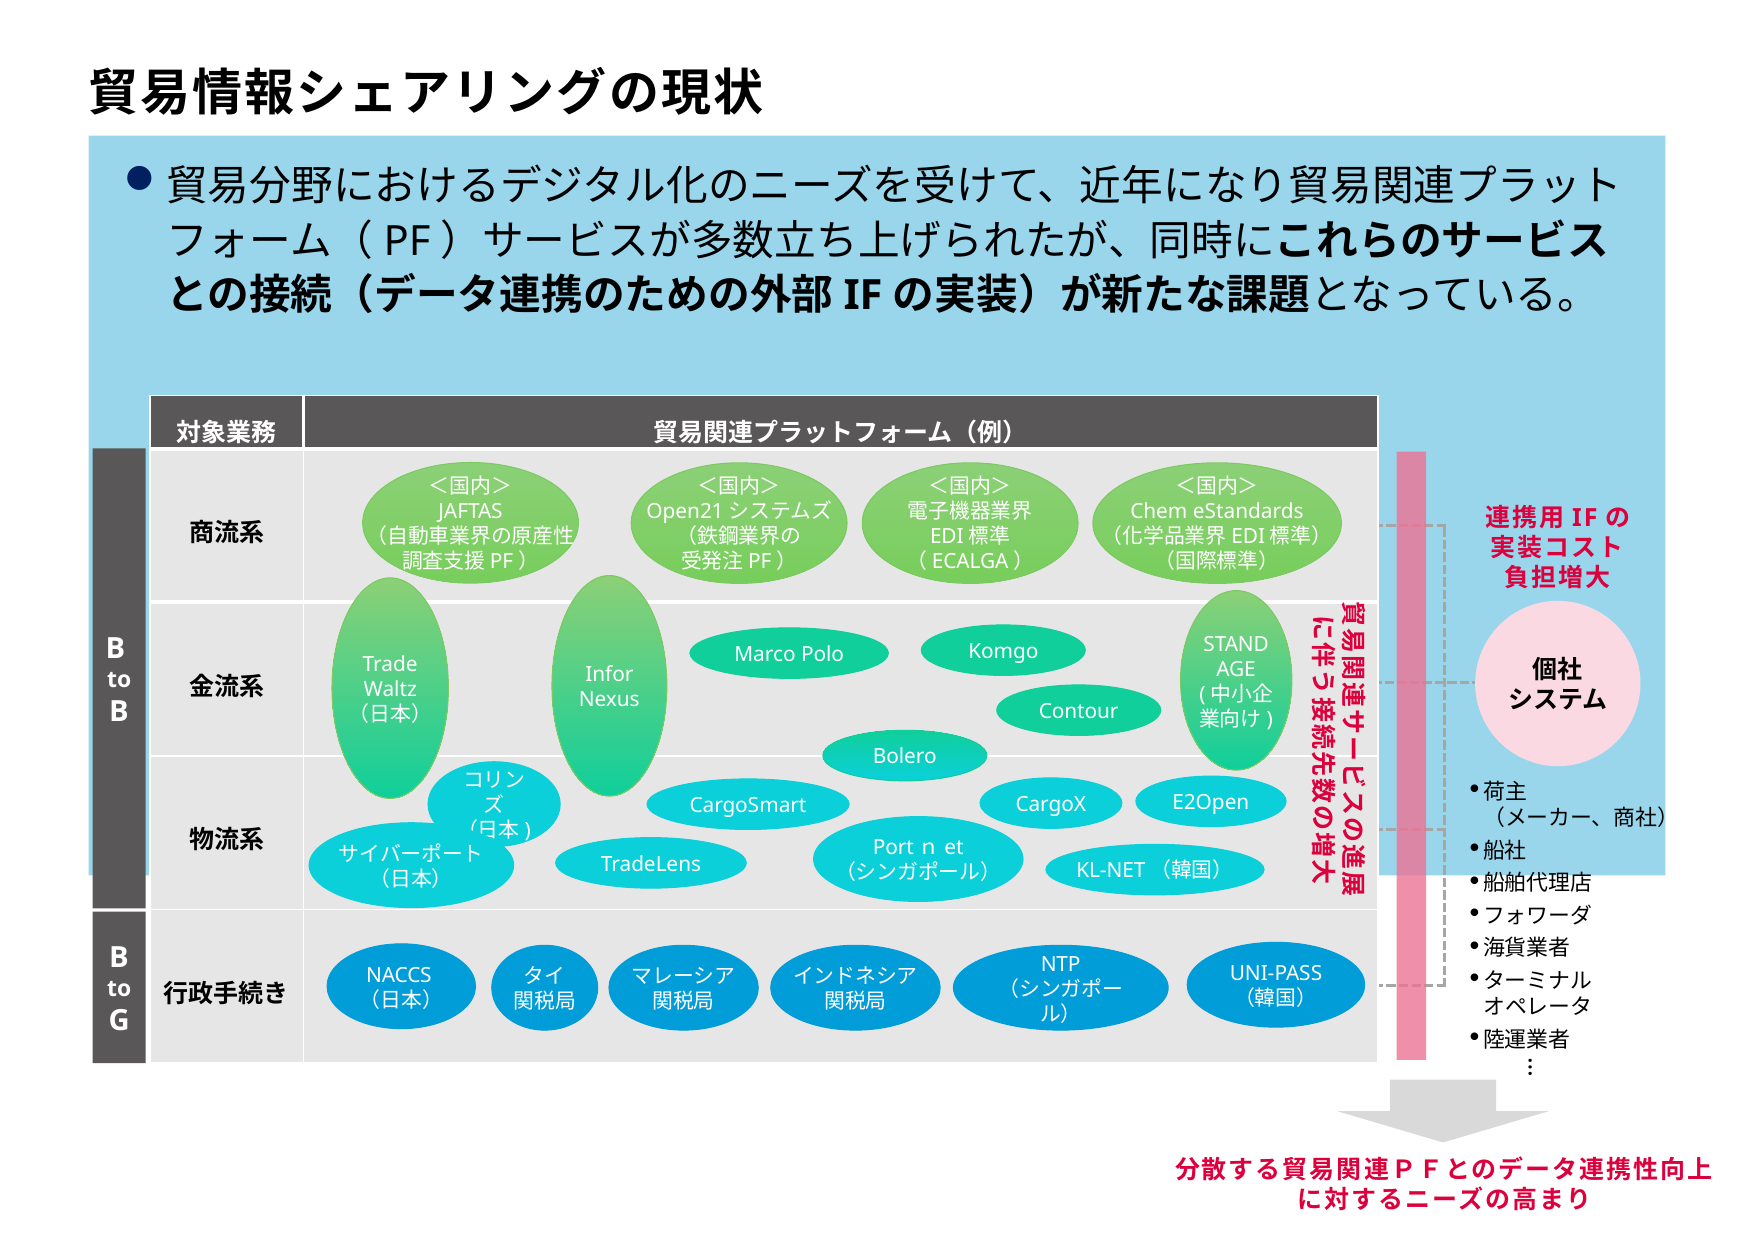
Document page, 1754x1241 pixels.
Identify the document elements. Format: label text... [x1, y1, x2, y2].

text_box 個社 システム [1481, 599, 1642, 768]
text_box 分散する貿易関連ＰＦとのデータ連携性向上 に対するニーズの高まり [1174, 1153, 1715, 1214]
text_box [309, 462, 1365, 1031]
table_header 貿易関連プラットフォーム（例） [305, 396, 1377, 447]
table_cell [304, 451, 1377, 600]
table_cell 物流系 [151, 757, 303, 909]
table_cell [1365, 757, 1376, 909]
table_cell [1370, 604, 1376, 755]
table_cell [304, 757, 309, 909]
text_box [92, 448, 146, 1064]
text_box [1396, 451, 1427, 525]
table_cell [304, 910, 1377, 1062]
table_cell [304, 604, 309, 755]
table_cell 金流系 [151, 604, 303, 755]
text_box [1376, 525, 1481, 986]
text_box [1336, 1078, 1550, 1144]
table_cell 行政手続き [151, 910, 303, 1062]
subtitle 貿易情報シェアリングの現状 [88, 60, 1666, 121]
text_box 連携用IFの 実装コスト 負担増大 [1484, 501, 1631, 592]
text_box 貿易関連サービスの進展に伴う接続先数の増大 [1365, 592, 1370, 908]
table_cell 商流系 [151, 451, 303, 600]
text_box [1396, 986, 1427, 1061]
table_header 対象業務 [151, 396, 302, 447]
list 貿易分野におけるデジタル化のニーズを受けて、近年になり貿易関連プラットフォーム（PF）サービスが多数立ち上げられたが、同時にこれらのサービスとの接続（データ連携のための外部IFの実装）が新たな課題となっている。 [88, 135, 1666, 876]
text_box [1469, 777, 1671, 1093]
